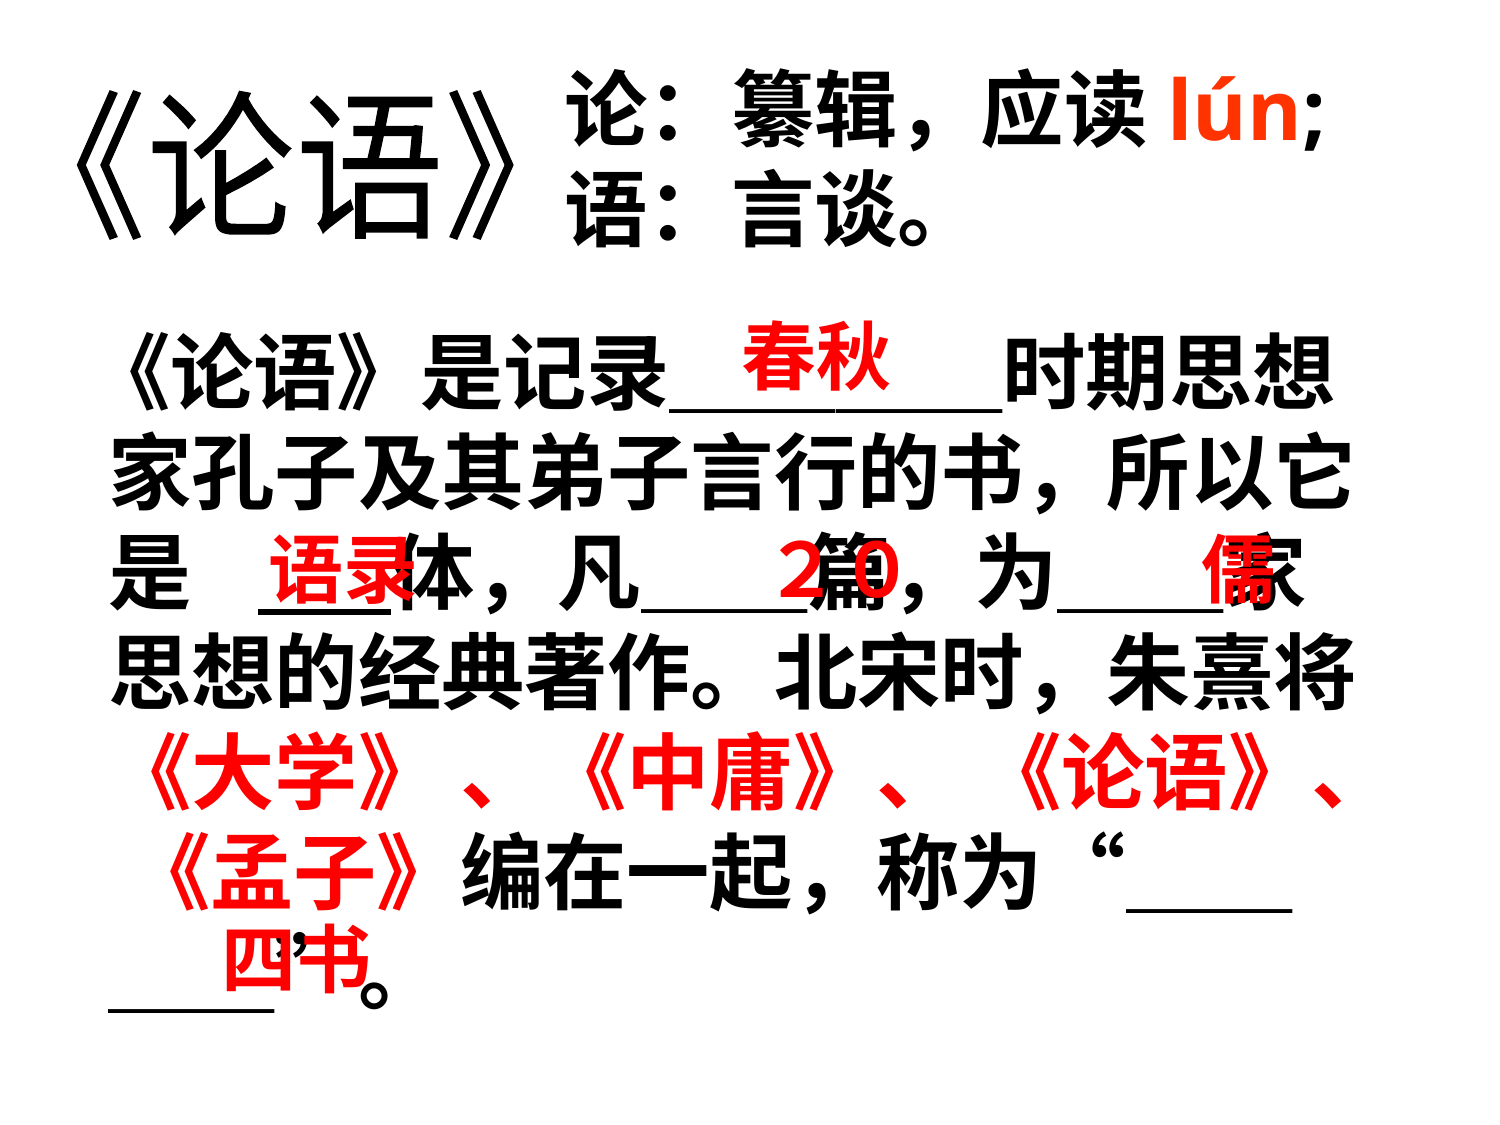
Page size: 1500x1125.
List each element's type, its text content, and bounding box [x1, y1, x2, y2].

text_box 春秋 [726, 302, 989, 408]
text_box 语录 [253, 515, 502, 621]
text_box 四书 [206, 904, 419, 1010]
text_box 儒 [1186, 515, 1303, 621]
text_box 《论语》是记录＿＿＿＿时期思想家孔子及其弟子言行的书，所以它是 体，凡＿＿篇，为＿＿家思想的经典著作。北宋时，朱熹将《大学》 、《中庸》、 《论语》、 《孟子》编在一起，称为“＿＿＿＿”。 [37, 312, 1388, 1050]
text_box ２０ [749, 515, 988, 621]
text_box 论：纂辑，应读lún; 语：言谈。 [549, 49, 1400, 265]
